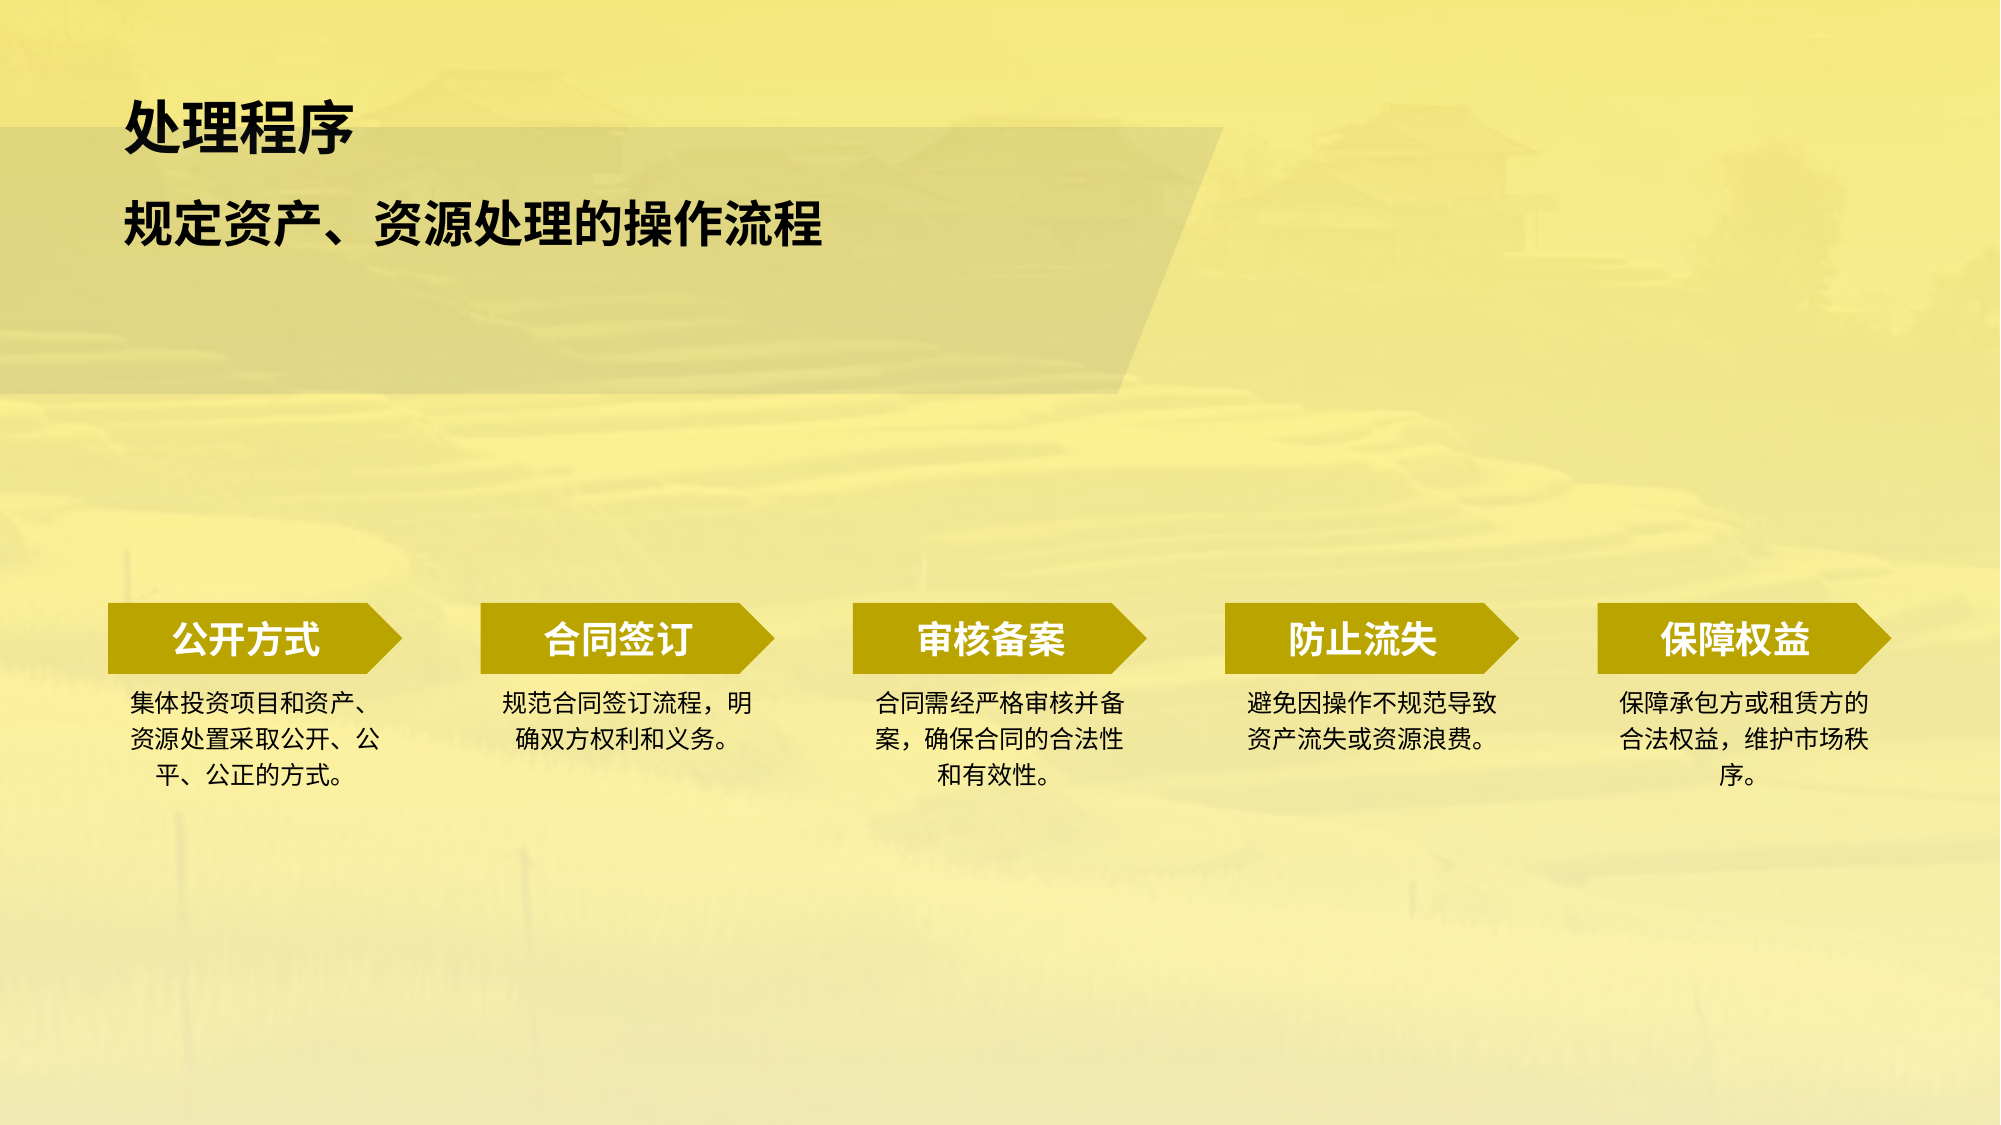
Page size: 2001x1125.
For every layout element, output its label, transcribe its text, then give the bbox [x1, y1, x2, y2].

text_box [0, 127, 1892, 946]
title 处理程序 [108, 21, 1890, 127]
